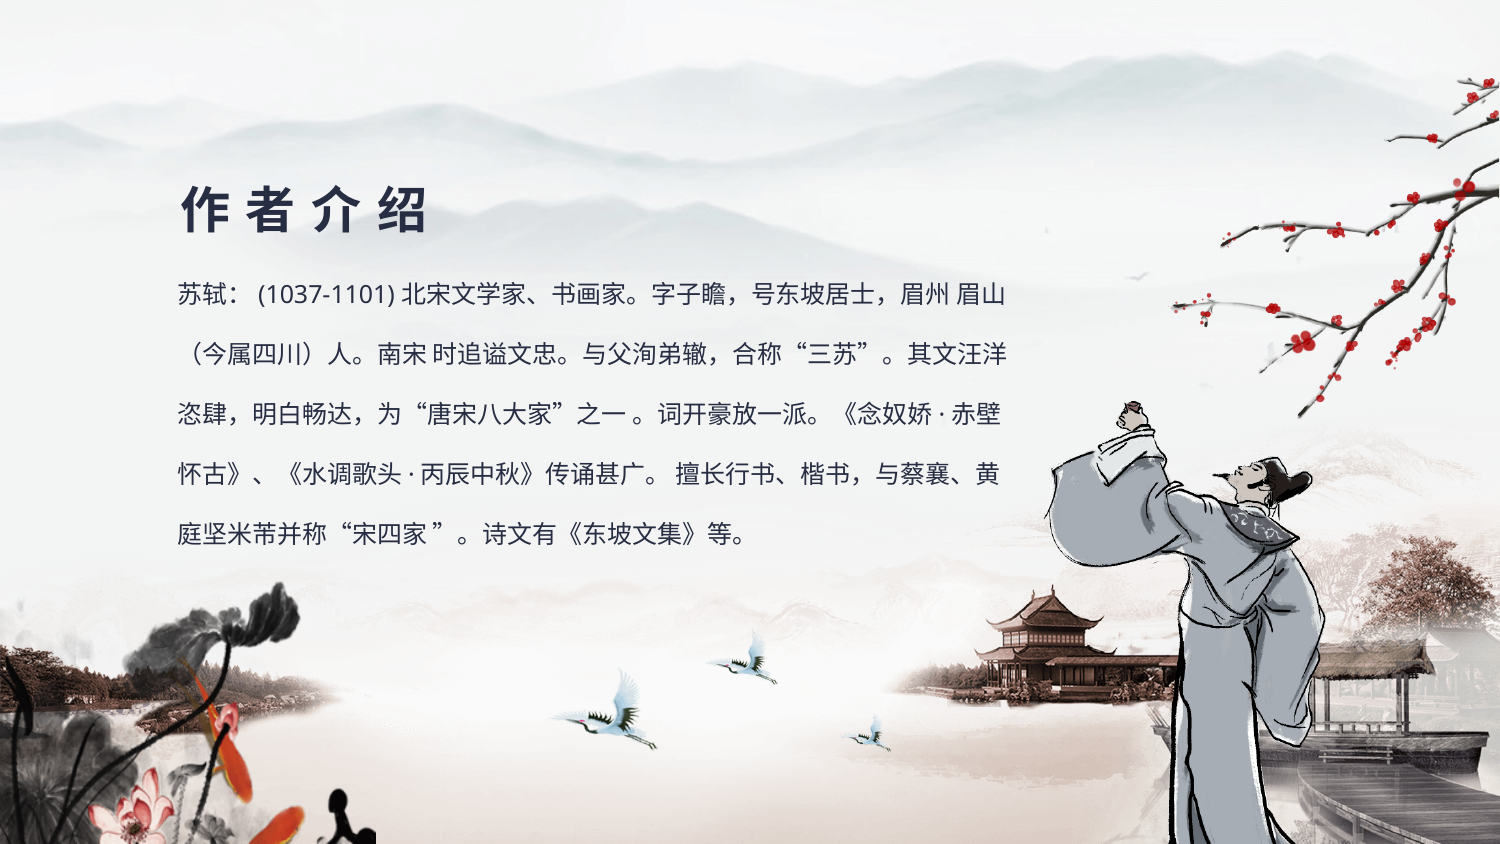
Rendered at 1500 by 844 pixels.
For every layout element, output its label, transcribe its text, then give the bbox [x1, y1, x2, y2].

picture [0, 0, 1500, 844]
text_box 作者介绍 [165, 171, 479, 241]
text_box 苏轼：(1037-1101)北宋文学家、书画家。字子瞻，号东坡居士，眉州 眉山（今属四川）人。南宋 时追谥文忠。与父洵弟辙，合称“三苏”。其文汪洋恣肆，明白畅达，为“唐宋八大家”之一 。词开豪放一派。《念奴娇·赤壁怀古》、《水调歌头·丙辰中秋》传诵甚广。 擅长行书、楷书，与蔡襄、黄庭坚米芾并称“宋四家 ”。诗文有《东坡文集》等。 [162, 241, 1030, 389]
